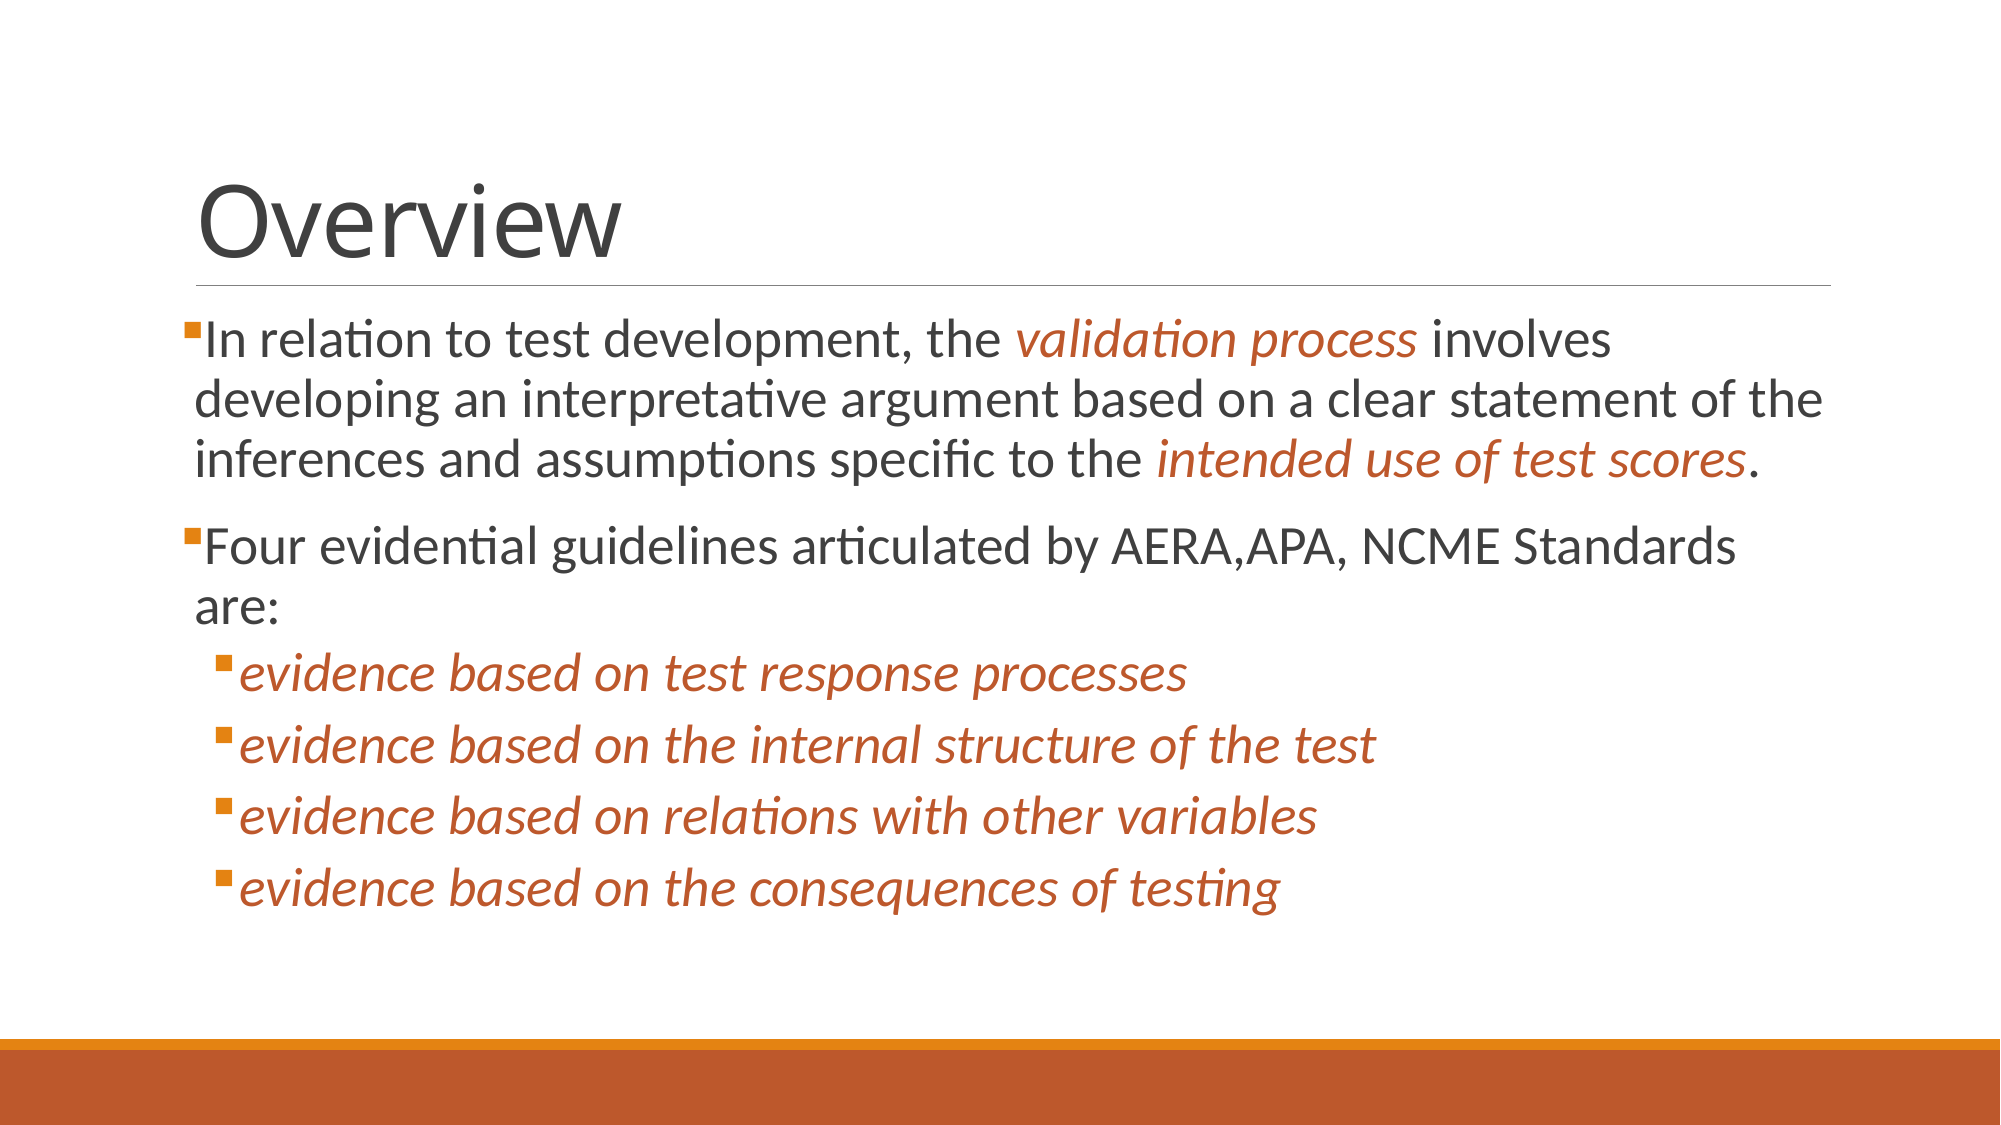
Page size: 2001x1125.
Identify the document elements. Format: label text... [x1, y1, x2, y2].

list In relation to test development, the validation process involves developing an interpretative argument based on a clear statement of the inferences and assumptions specific to the intended use of test scores. Four evidential guidelines articulated by AERA,APA, NCME Standards are: evidence based on test response processes evidence based on the internal structure of the test evidence based on relations with other variables evidence based on the consequences of testing [180, 302, 1830, 963]
title Overview [180, 47, 1830, 285]
